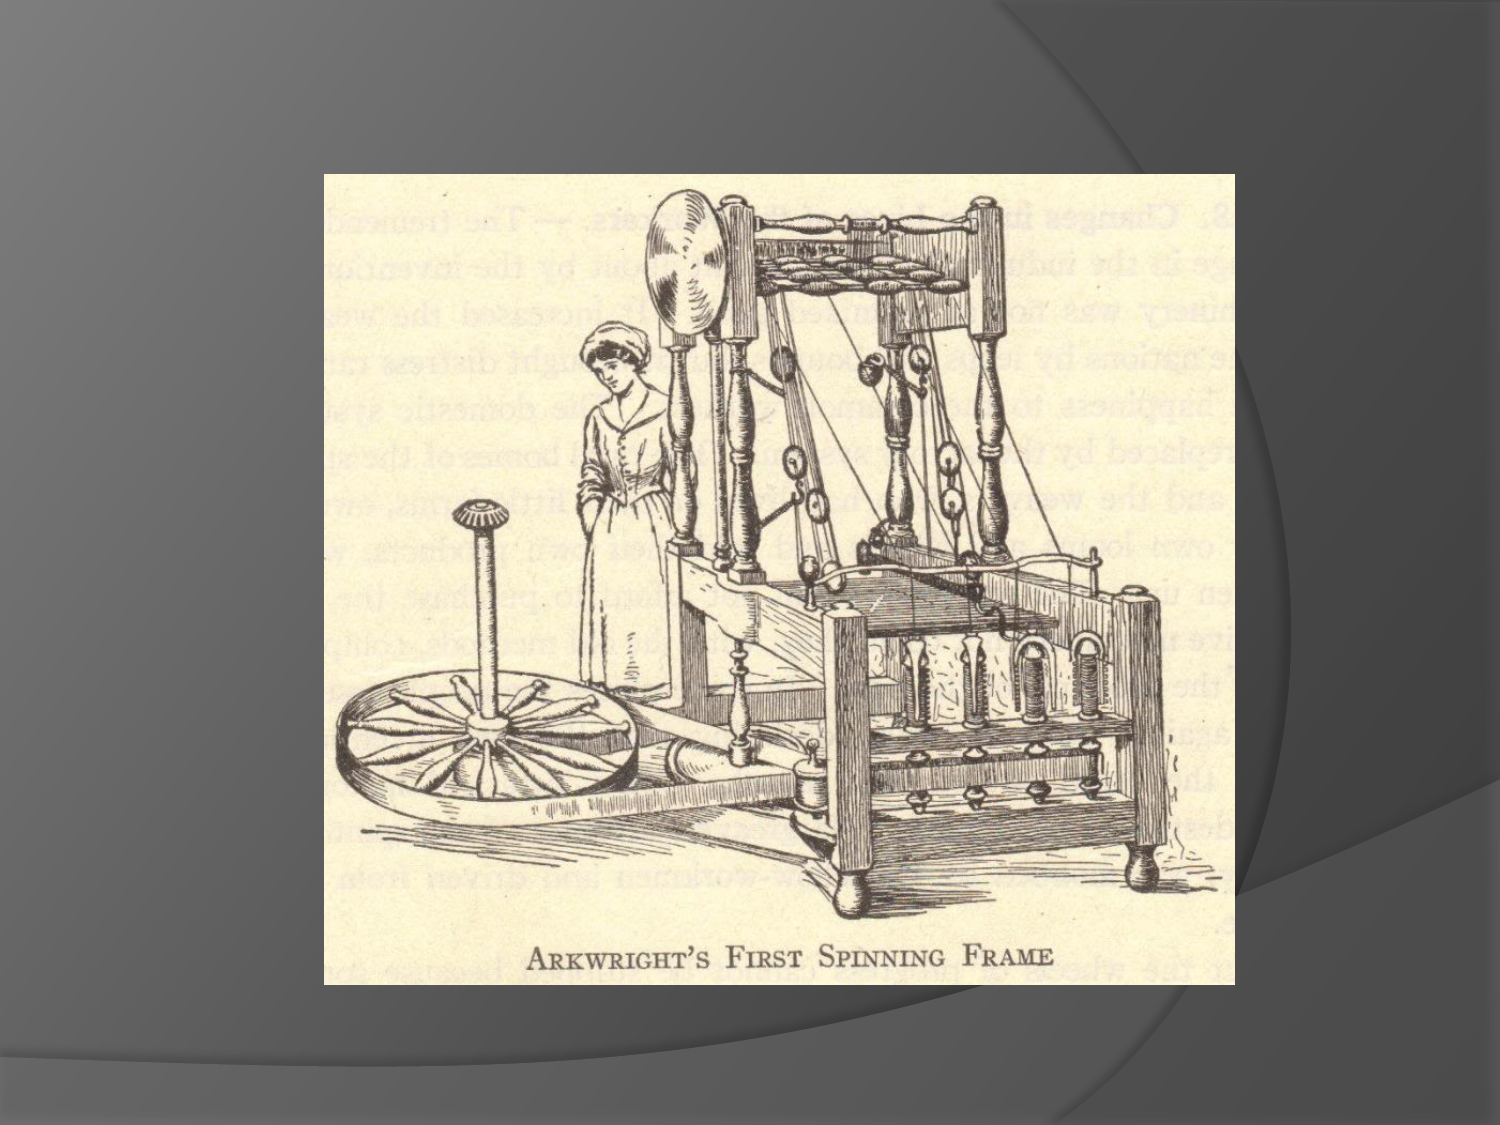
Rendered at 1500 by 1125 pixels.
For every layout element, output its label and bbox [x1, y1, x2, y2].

picture [324, 174, 1235, 986]
